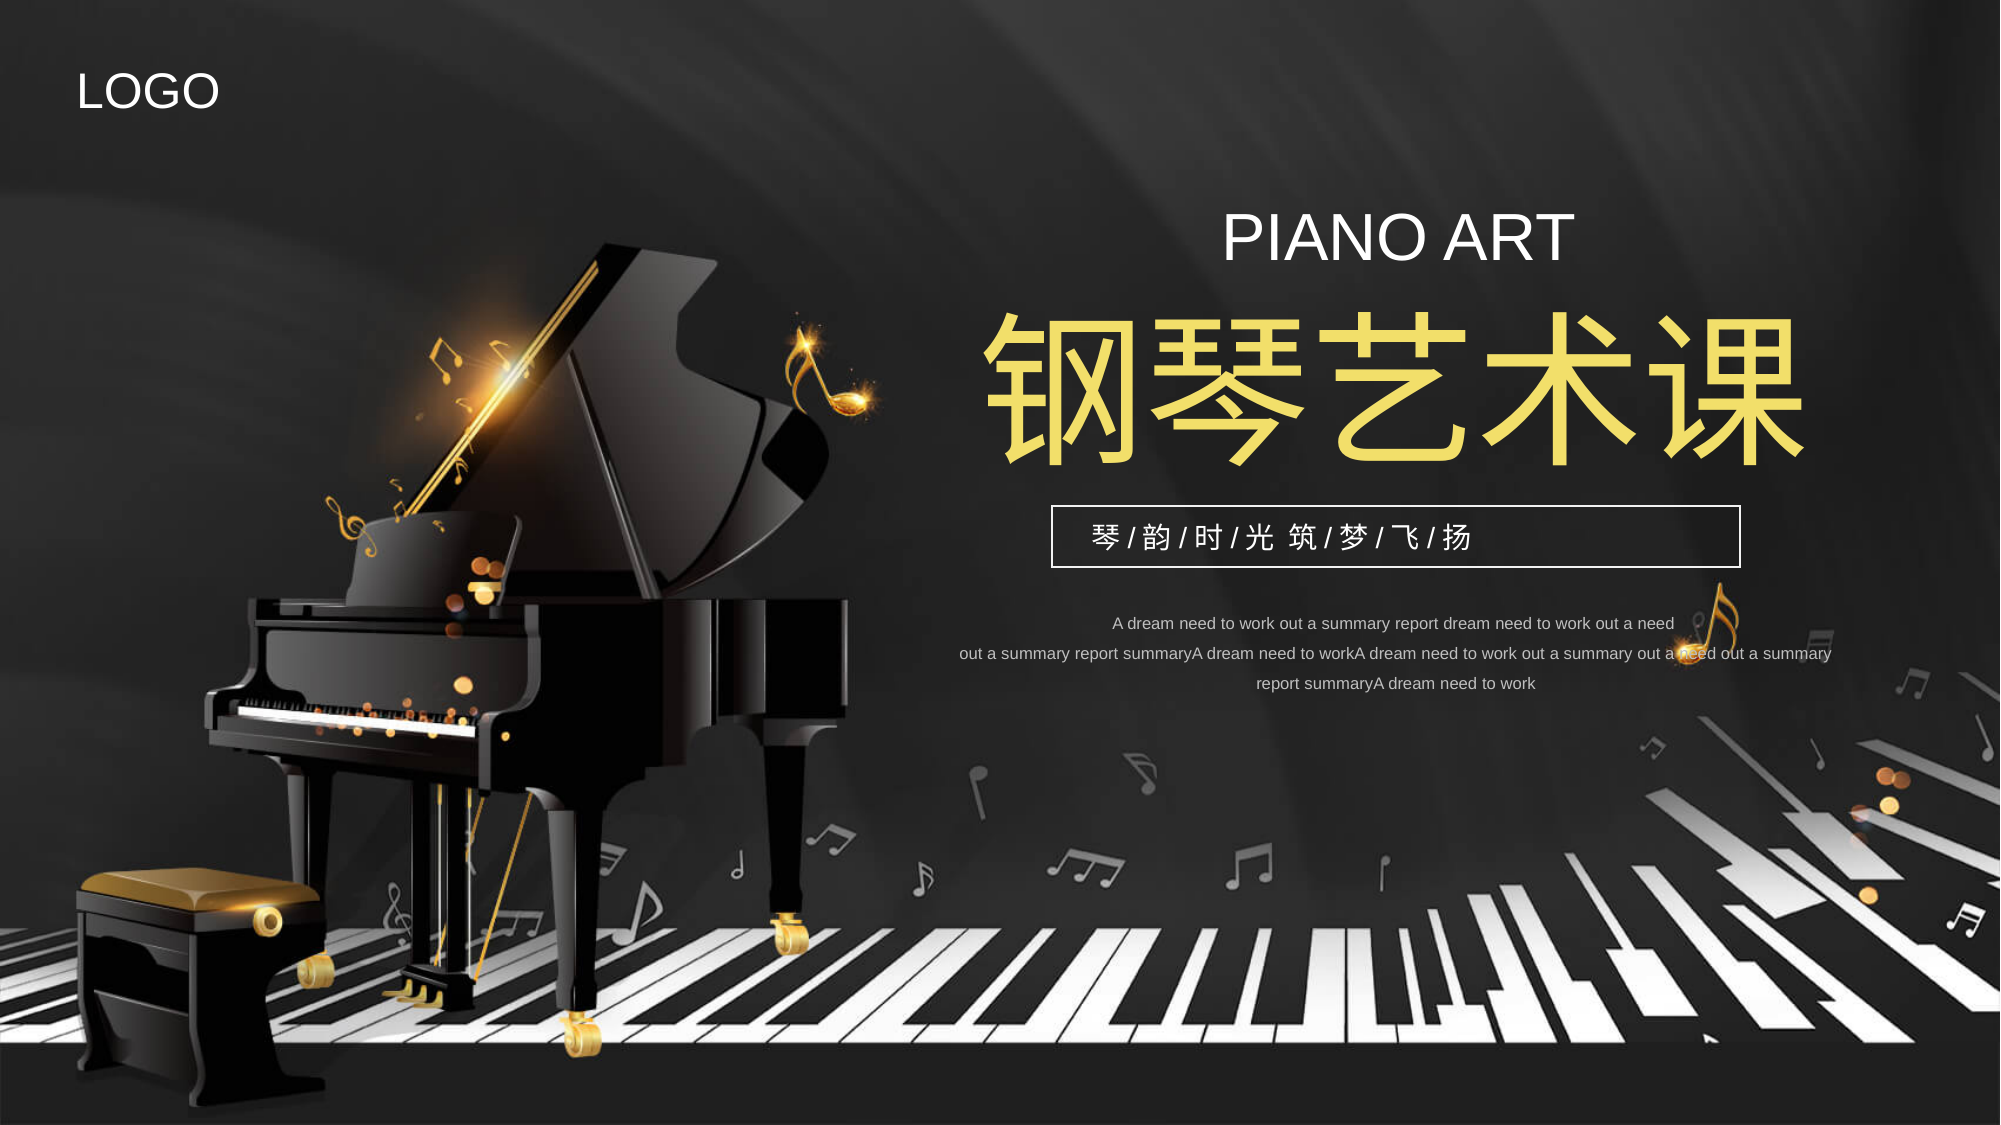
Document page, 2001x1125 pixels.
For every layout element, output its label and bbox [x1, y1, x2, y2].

text_box [1051, 506, 1741, 568]
picture [0, 0, 2000, 1125]
